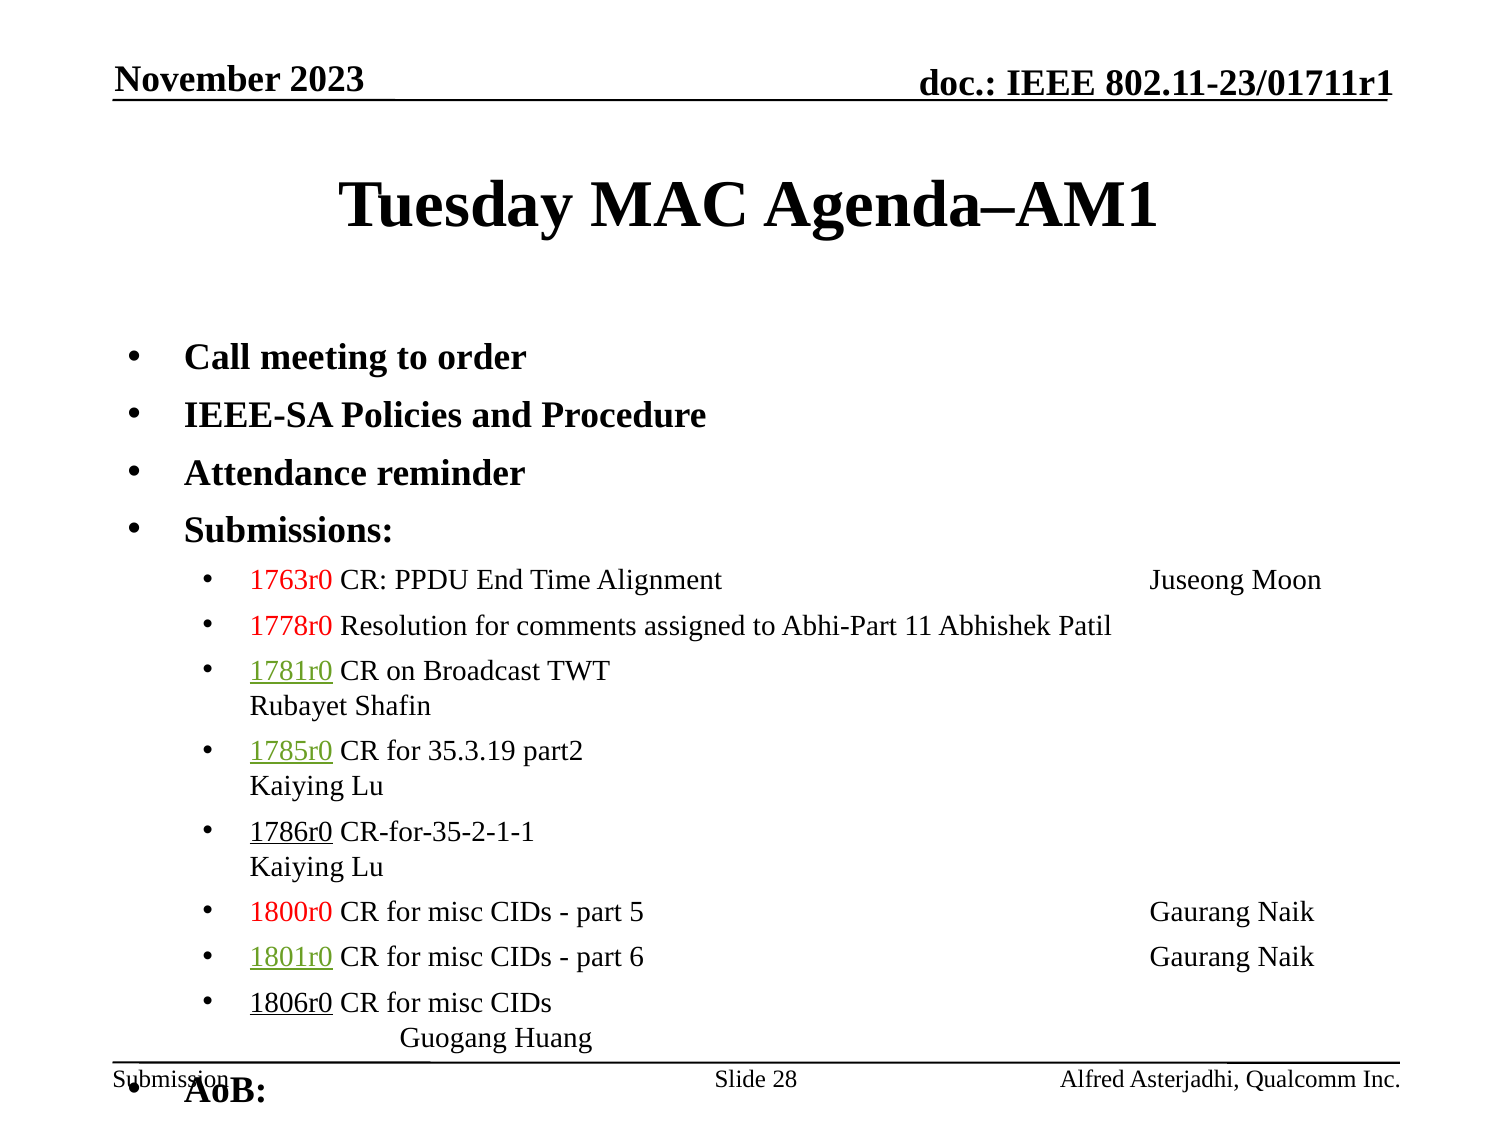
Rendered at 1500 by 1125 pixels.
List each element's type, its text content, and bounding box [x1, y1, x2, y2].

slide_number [114, 54, 423, 100]
list Call meeting to order IEEE-SA Policies and Procedure Attendance reminder Submissions: 1763r0 CR: PPDU End Time Alignment Juseong Moon 1778r0 Resolution for comments assigned to Abhi-Part 11 Abhishek Patil 1781r0 CR on Broadcast TWT Rubayet Shafin 1785r0 CR for 35.3.19 part2 Kaiying Lu 1786r0 CR-for-35-2-1-1 Kaiying Lu 1800r0 CR for misc CIDs - part 5 Gaurang Naik 1801r0 CR for misc CIDs - part 6 Gaurang Naik 1806r0 CR for misc CIDs Guogang Huang AoB: Recess [112, 324, 1388, 1063]
title Tuesday MAC Agenda–AM1 [112, 112, 1388, 288]
slide_number Slide 28 [712, 1061, 800, 1123]
footer Alfred Asterjadhi, Qualcomm Inc. [878, 1061, 1402, 1093]
